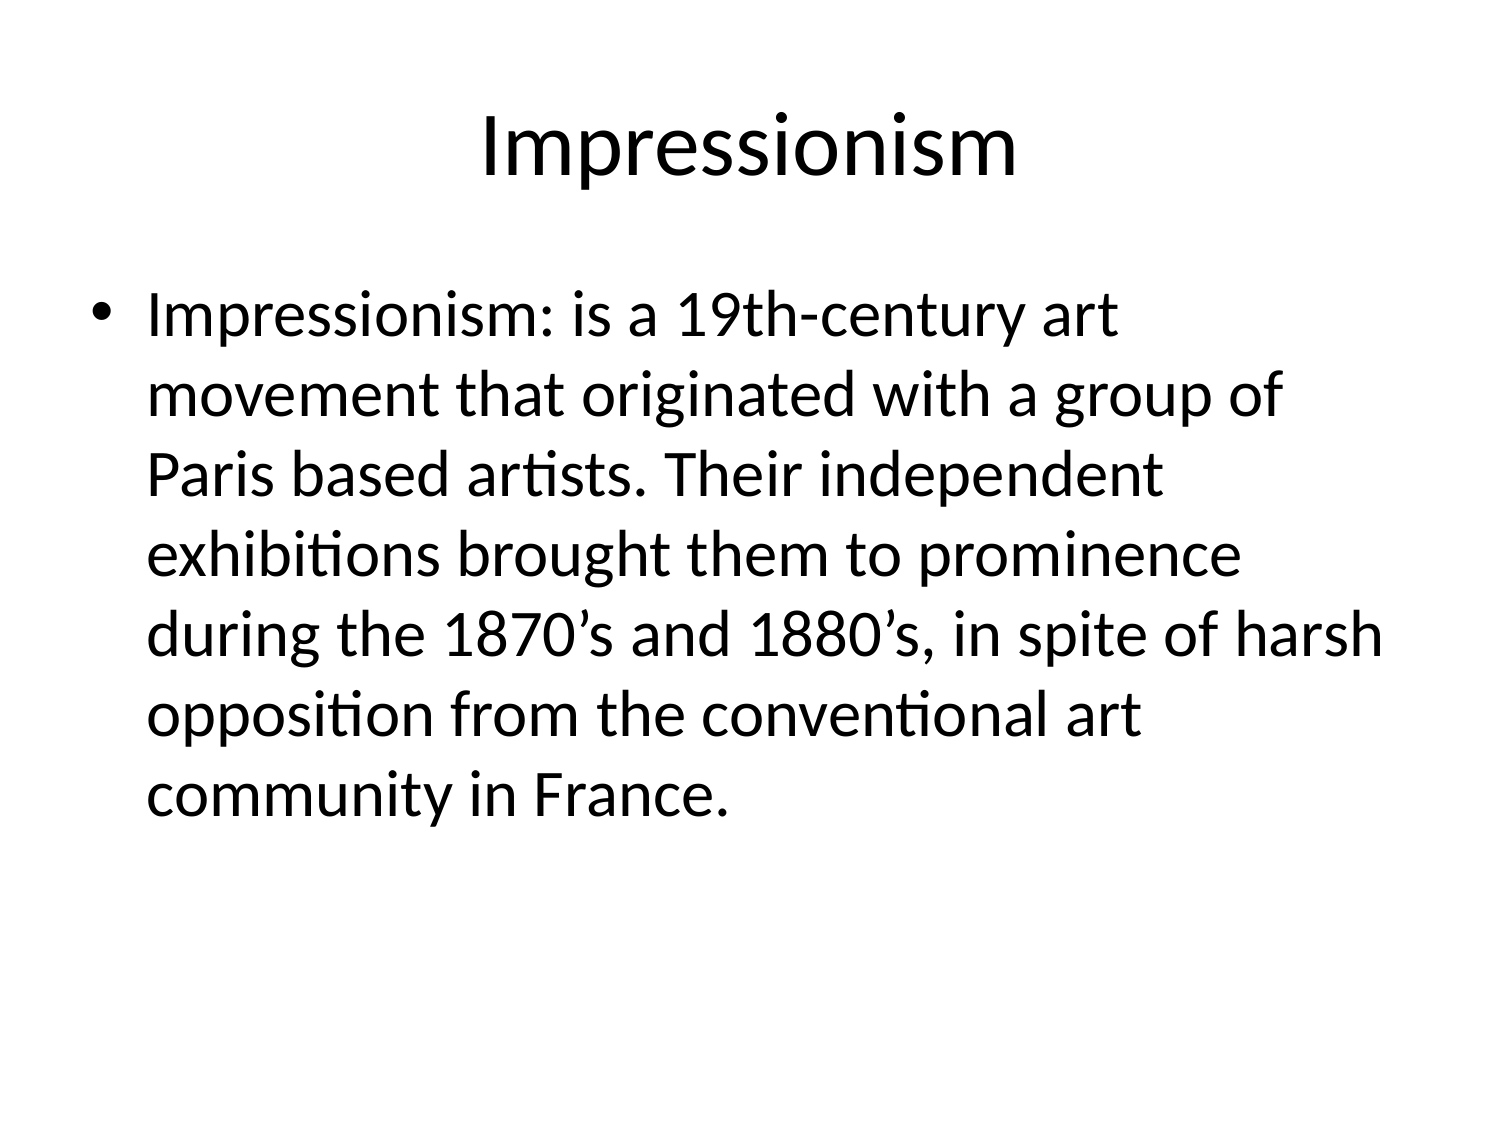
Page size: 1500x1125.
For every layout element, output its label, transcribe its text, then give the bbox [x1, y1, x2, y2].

title Impressionism [75, 45, 1425, 233]
list Impressionism: is a 19th-century art movement that originated with a group of Paris based artists. Their independent exhibitions brought them to prominence during the 1870’s and 1880’s, in spite of harsh opposition from the conventional art community in France. [75, 262, 1425, 1005]
